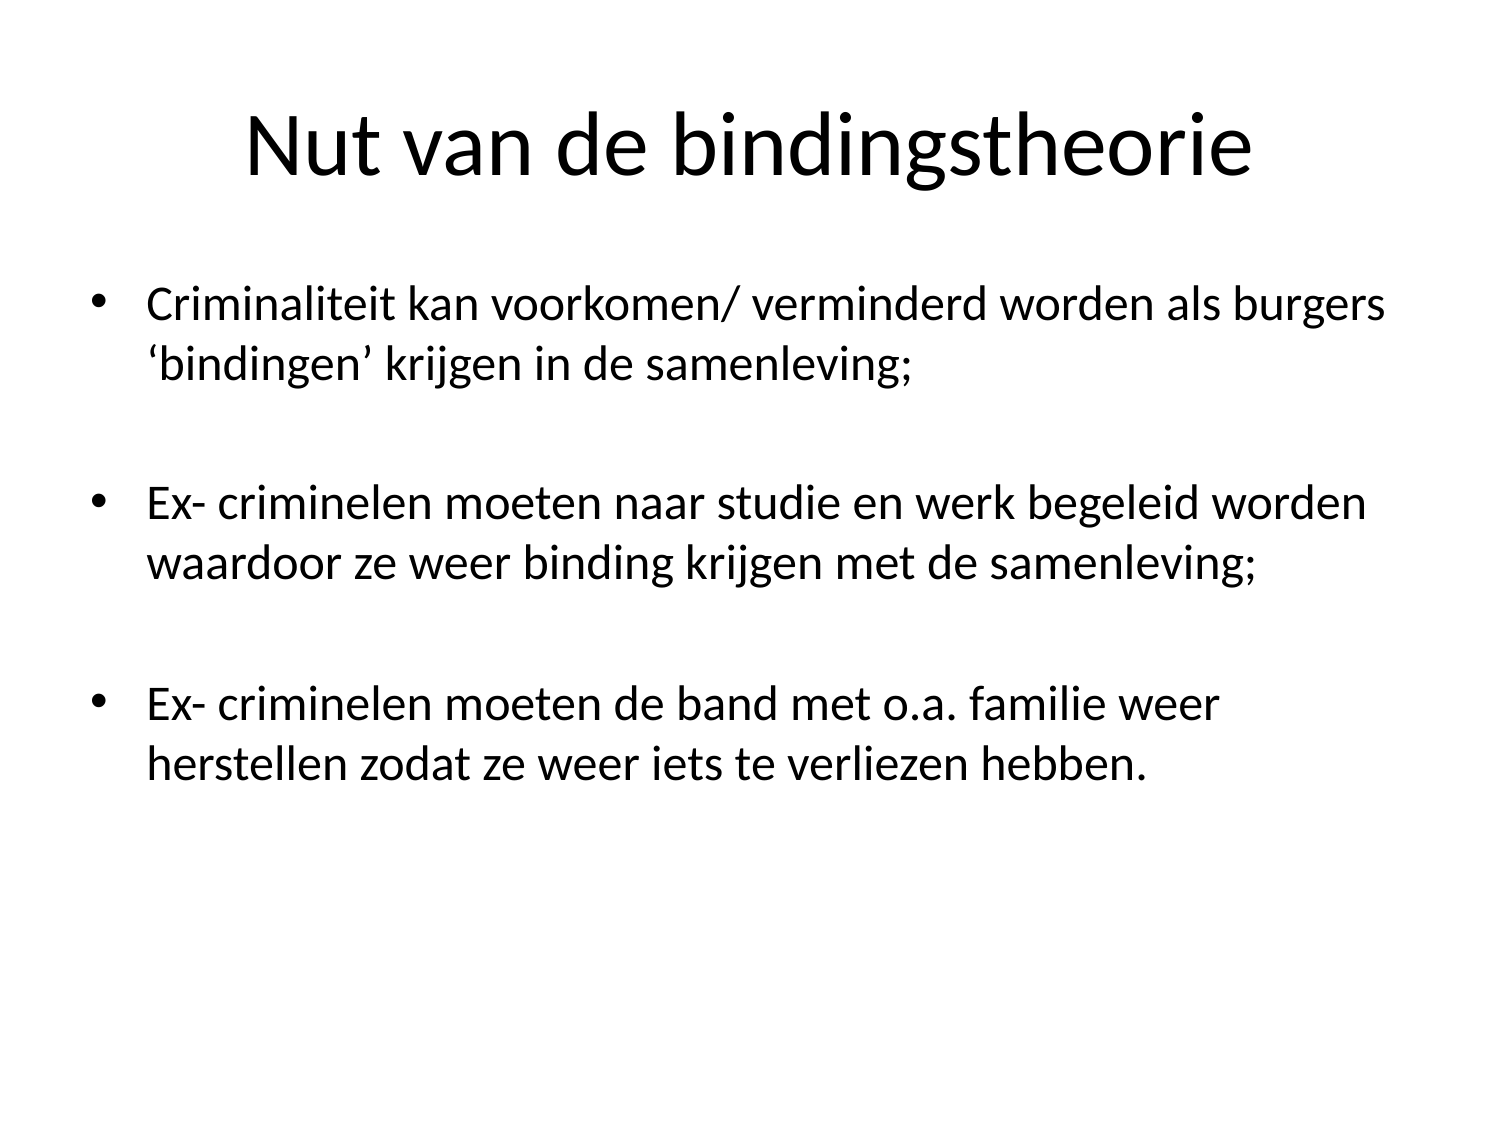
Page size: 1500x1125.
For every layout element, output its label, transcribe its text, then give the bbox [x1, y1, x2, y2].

title Nut van de bindingstheorie [75, 45, 1425, 233]
list Criminaliteit kan voorkomen/ verminderd worden als burgers ‘bindingen’ krijgen in de samenleving; Ex- criminelen moeten naar studie en werk begeleid worden waardoor ze weer binding krijgen met de samenleving; Ex- criminelen moeten de band met o.a. familie weer herstellen zodat ze weer iets te verliezen hebben. [75, 262, 1425, 1005]
